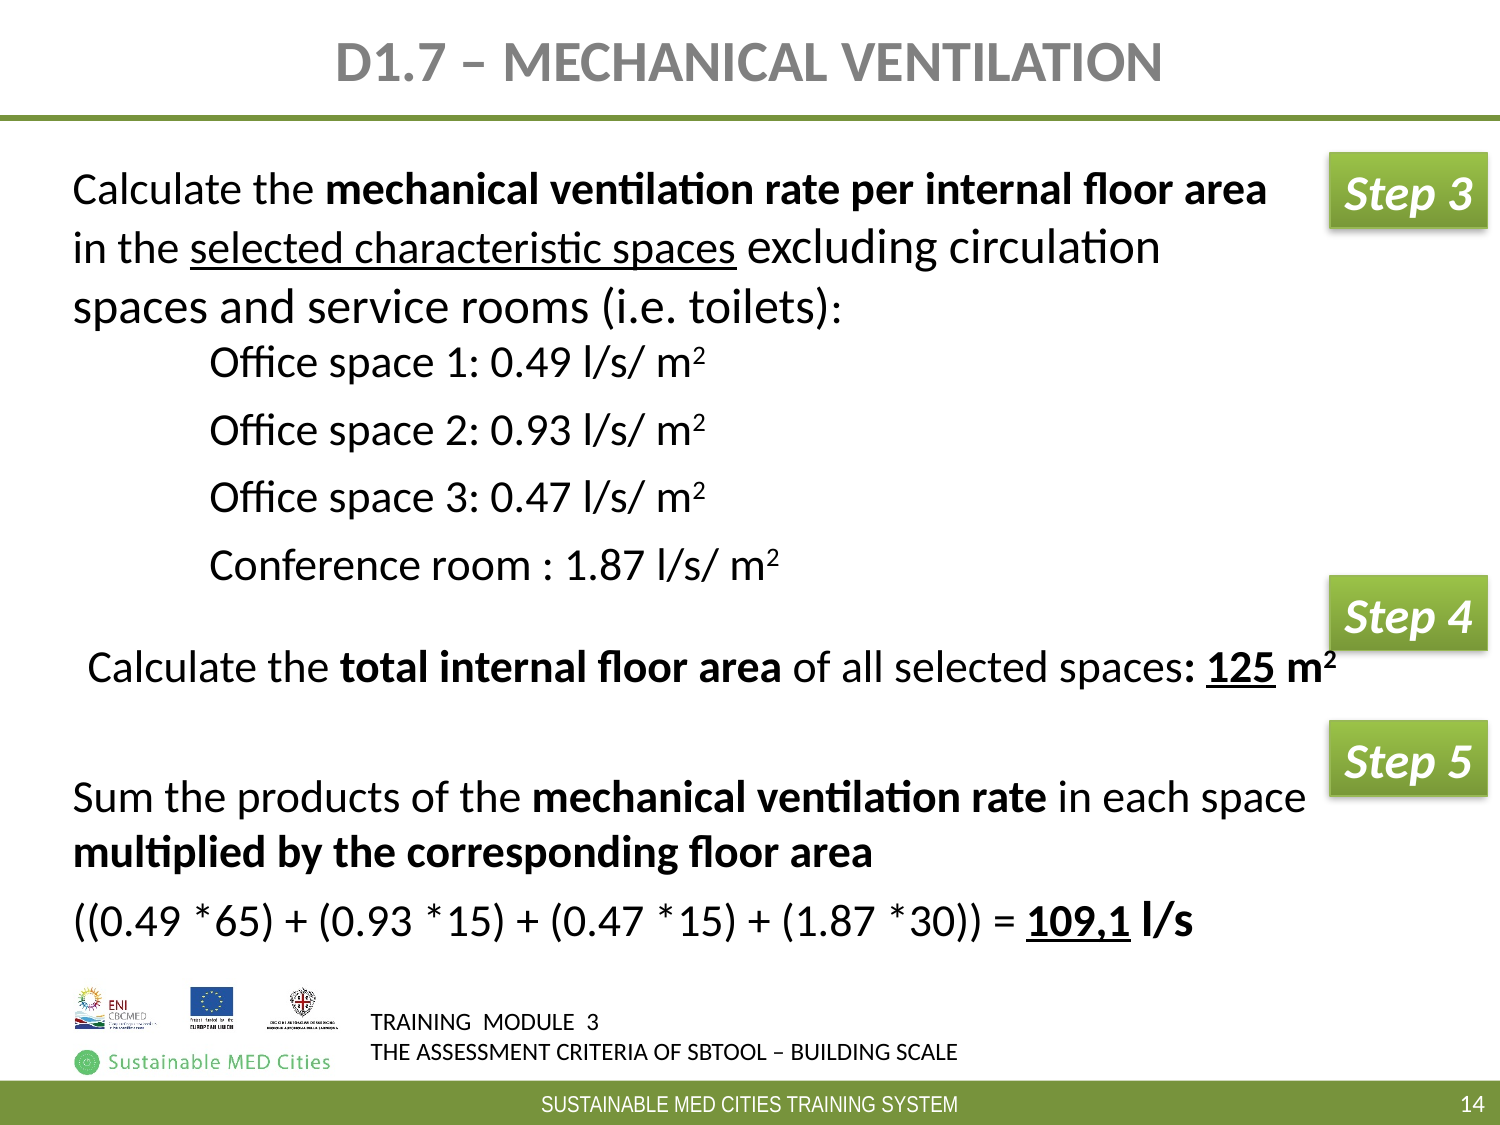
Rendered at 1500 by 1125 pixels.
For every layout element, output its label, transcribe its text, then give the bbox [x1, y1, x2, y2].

text_box Step 4 [1329, 575, 1488, 651]
picture [62, 978, 356, 1080]
slide_number 14 [1149, 1079, 1500, 1125]
text_box Step 5 [1329, 720, 1488, 797]
text_box Office space 1: 0.49 l/s/ m2 Office space 2: 0.93 l/s/ m2 Office space 3: 0.47 l/s/ m2 Conference room : 1.87 l/s/ m2 [194, 324, 982, 597]
text_box Calculate the total internal floor area of all selected spaces: 125 m2 [72, 629, 1362, 699]
title D1.7 – MECHANICAL VENTILATION [0, 0, 1500, 117]
text_box Step 3 [1329, 152, 1488, 229]
text_box Calculate the mechanical ventilation rate per internal floor area in the selected characteristic spaces excluding circulation spaces and service rooms (i.e. toilets): [57, 151, 1320, 342]
text_box Sum the products of the mechanical ventilation rate in each space multiplied by the corresponding floor area ((0.49 *65) + (0.93 *15) + (0.47 *15) + (1.87 *30)) = 109,1 l/s [57, 759, 1408, 867]
